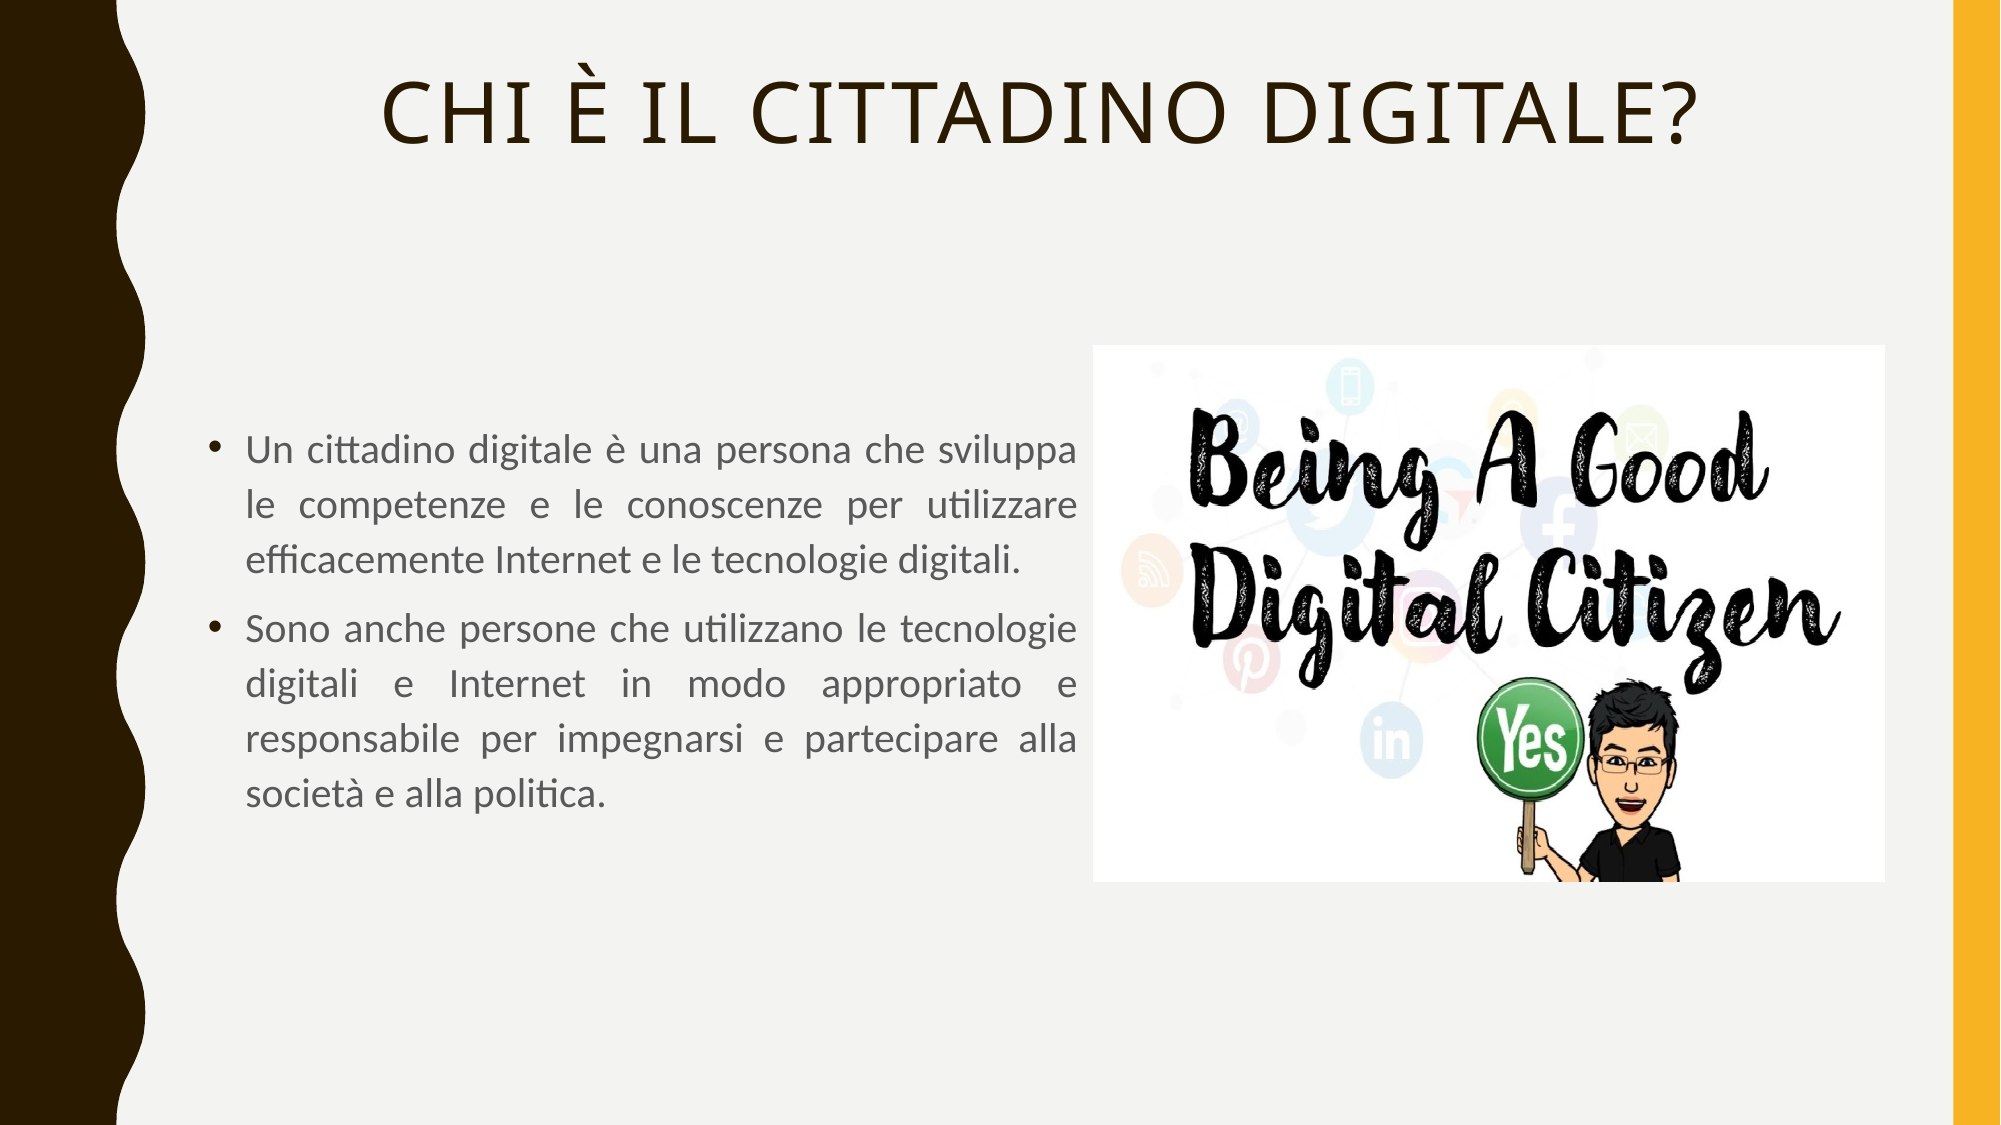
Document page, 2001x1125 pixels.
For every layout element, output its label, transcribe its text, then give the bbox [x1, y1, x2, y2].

list Un cittadino digitale è una persona che sviluppa le competenze e le conoscenze per utilizzare efficacemente Internet e le tecnologie digitali. Sono anche persone che utilizzano le tecnologie digitali e Internet in modo appropriato e responsabile per impegnarsi e partecipare alla società e alla politica. [192, 408, 1094, 1125]
picture [1093, 345, 1885, 882]
title Chi è il cittadino digitale? [205, 62, 1875, 170]
